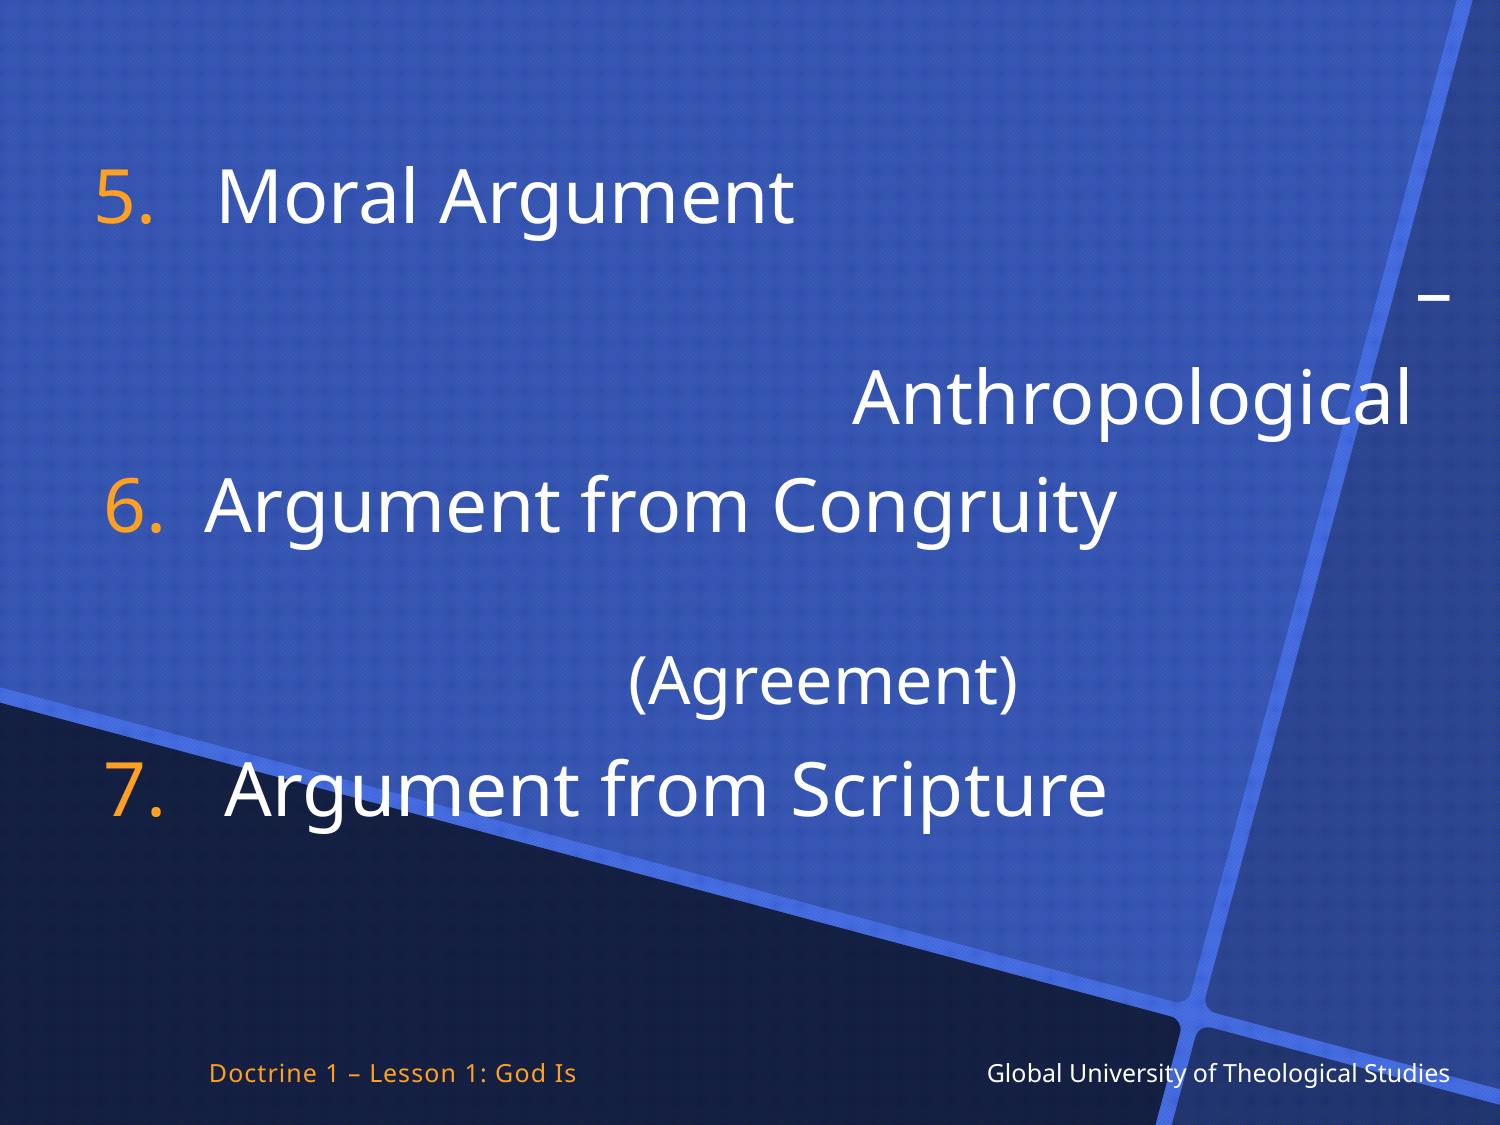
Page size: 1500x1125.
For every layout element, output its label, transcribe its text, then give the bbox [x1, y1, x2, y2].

text_box 5. Moral Argument – Anthropological [27, 115, 1468, 451]
text_box 6. Argument from Congruity (Agreement) [88, 450, 1291, 726]
footer Doctrine 1 – Lesson 1: God Is Global University of Theological Studies [35, 1038, 1467, 1108]
text_box 7. Argument from Scripture [88, 734, 1207, 840]
